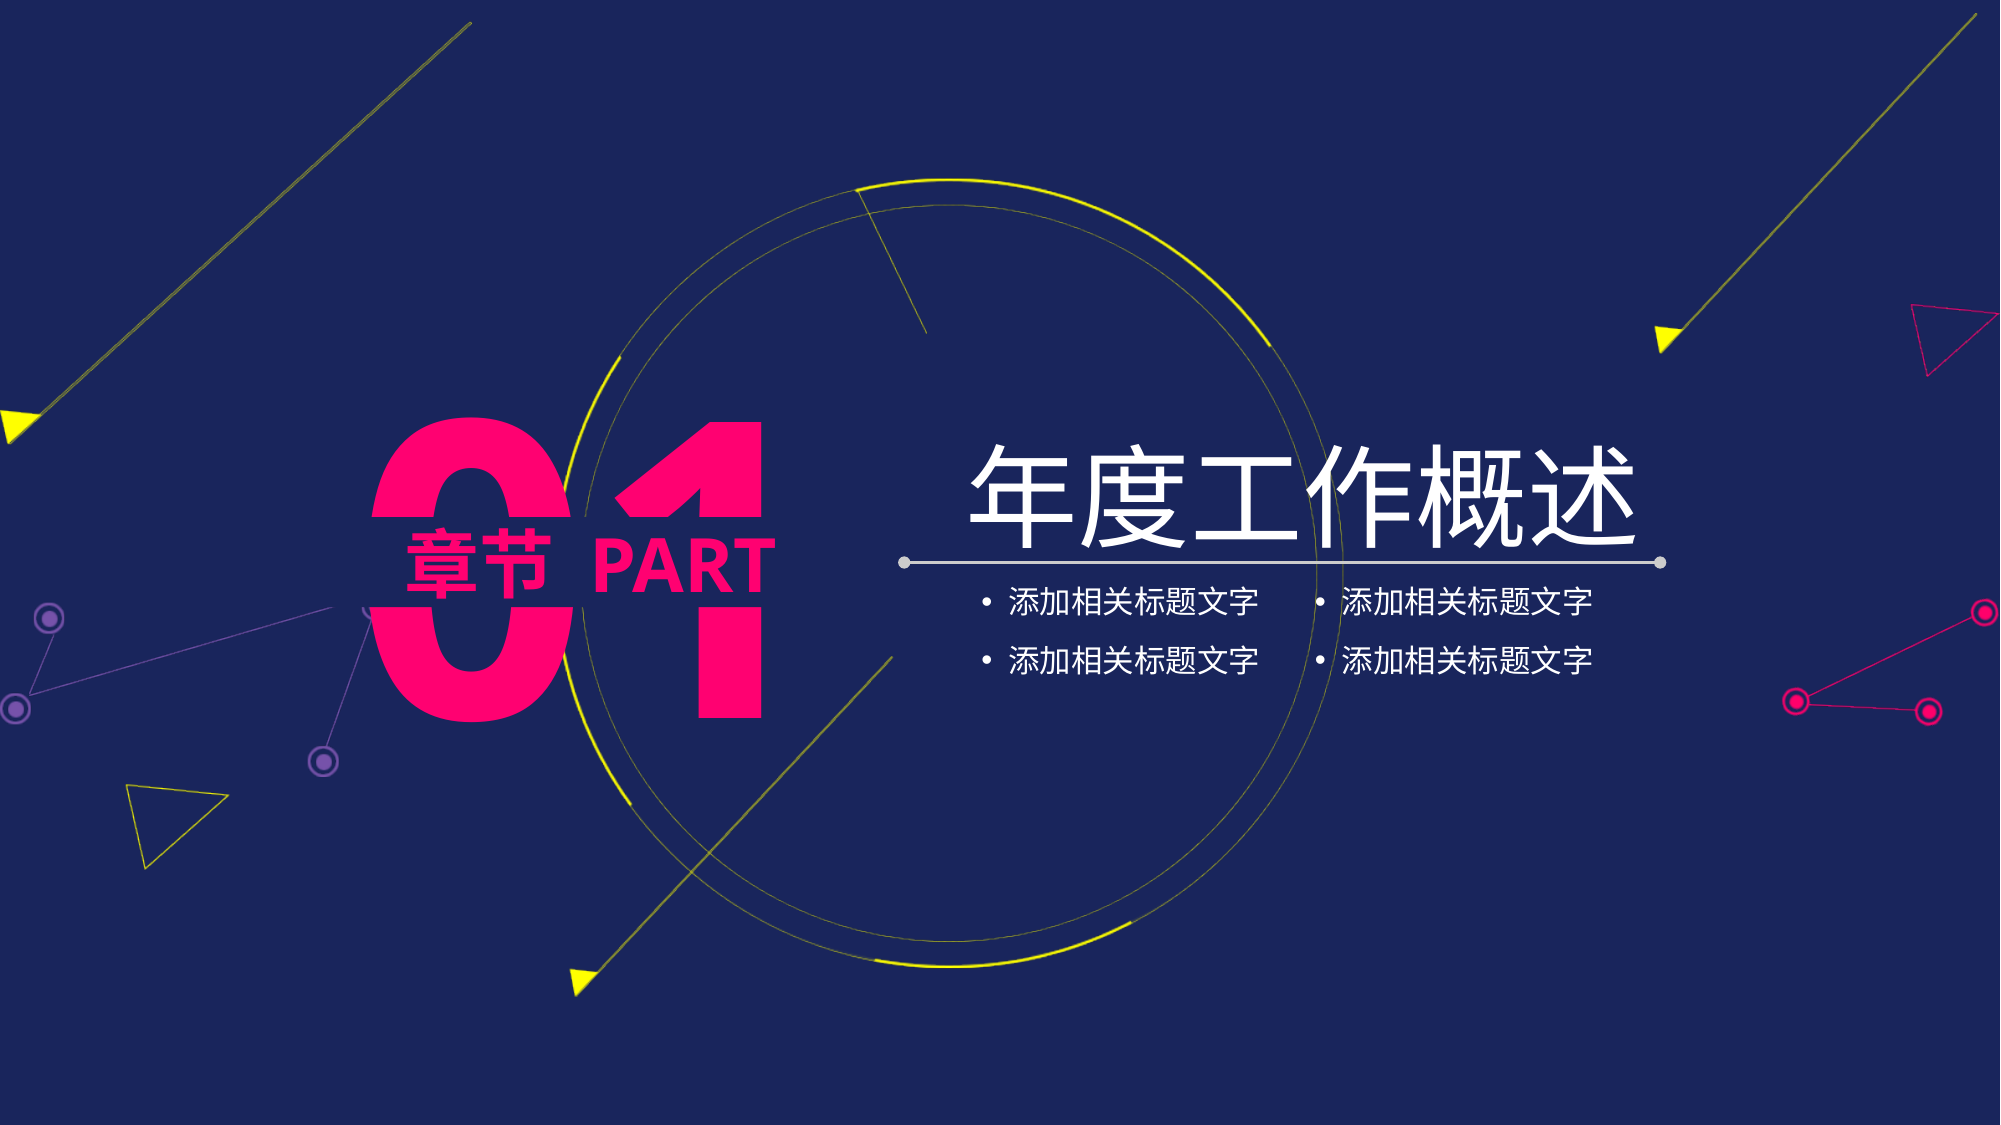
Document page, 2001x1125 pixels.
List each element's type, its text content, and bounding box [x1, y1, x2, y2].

text_box 01 [246, 304, 936, 802]
text_box 章节 PART [321, 517, 861, 608]
text_box 添加相关标题文字 [1300, 574, 1609, 628]
text_box 添加相关标题文字 [966, 574, 1276, 628]
text_box 添加相关标题文字 [966, 633, 1276, 686]
text_box 年度工作概述 [965, 427, 1661, 562]
picture [0, 13, 2000, 997]
text_box 添加相关标题文字 [1300, 633, 1609, 686]
